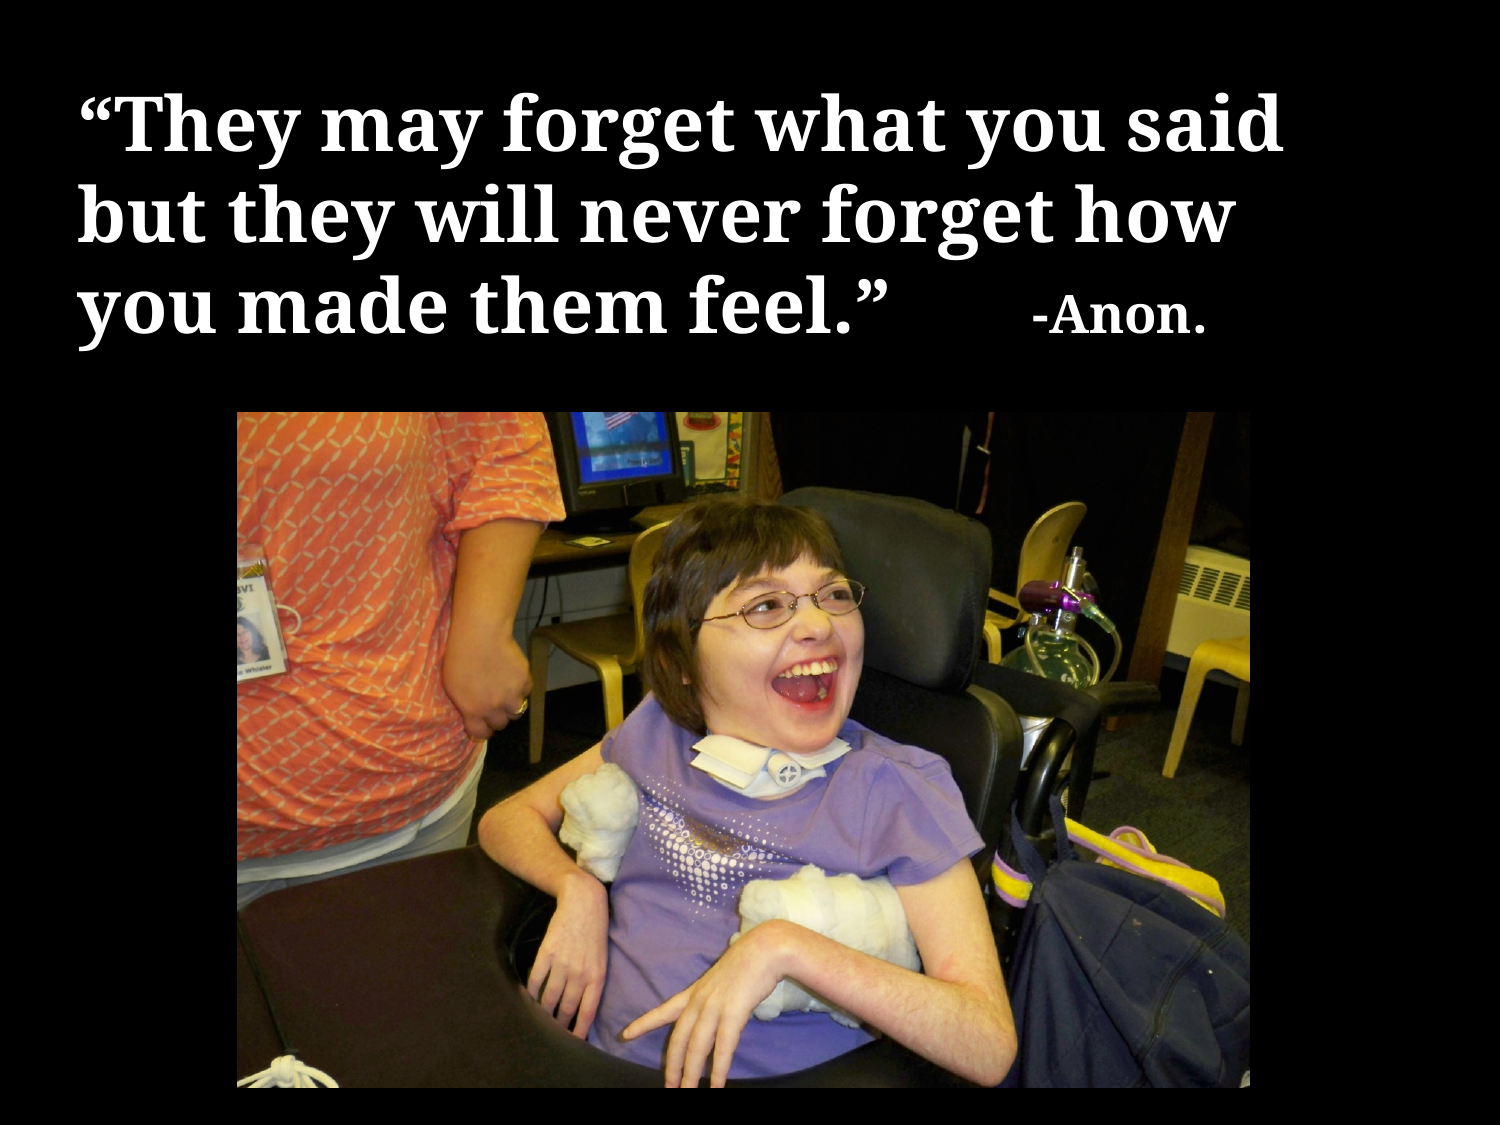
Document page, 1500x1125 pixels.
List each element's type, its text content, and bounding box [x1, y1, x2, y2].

title “They may forget what you said but they will never forget how you made them feel.” -Anon. [62, 37, 1413, 388]
picture [237, 412, 1251, 1088]
